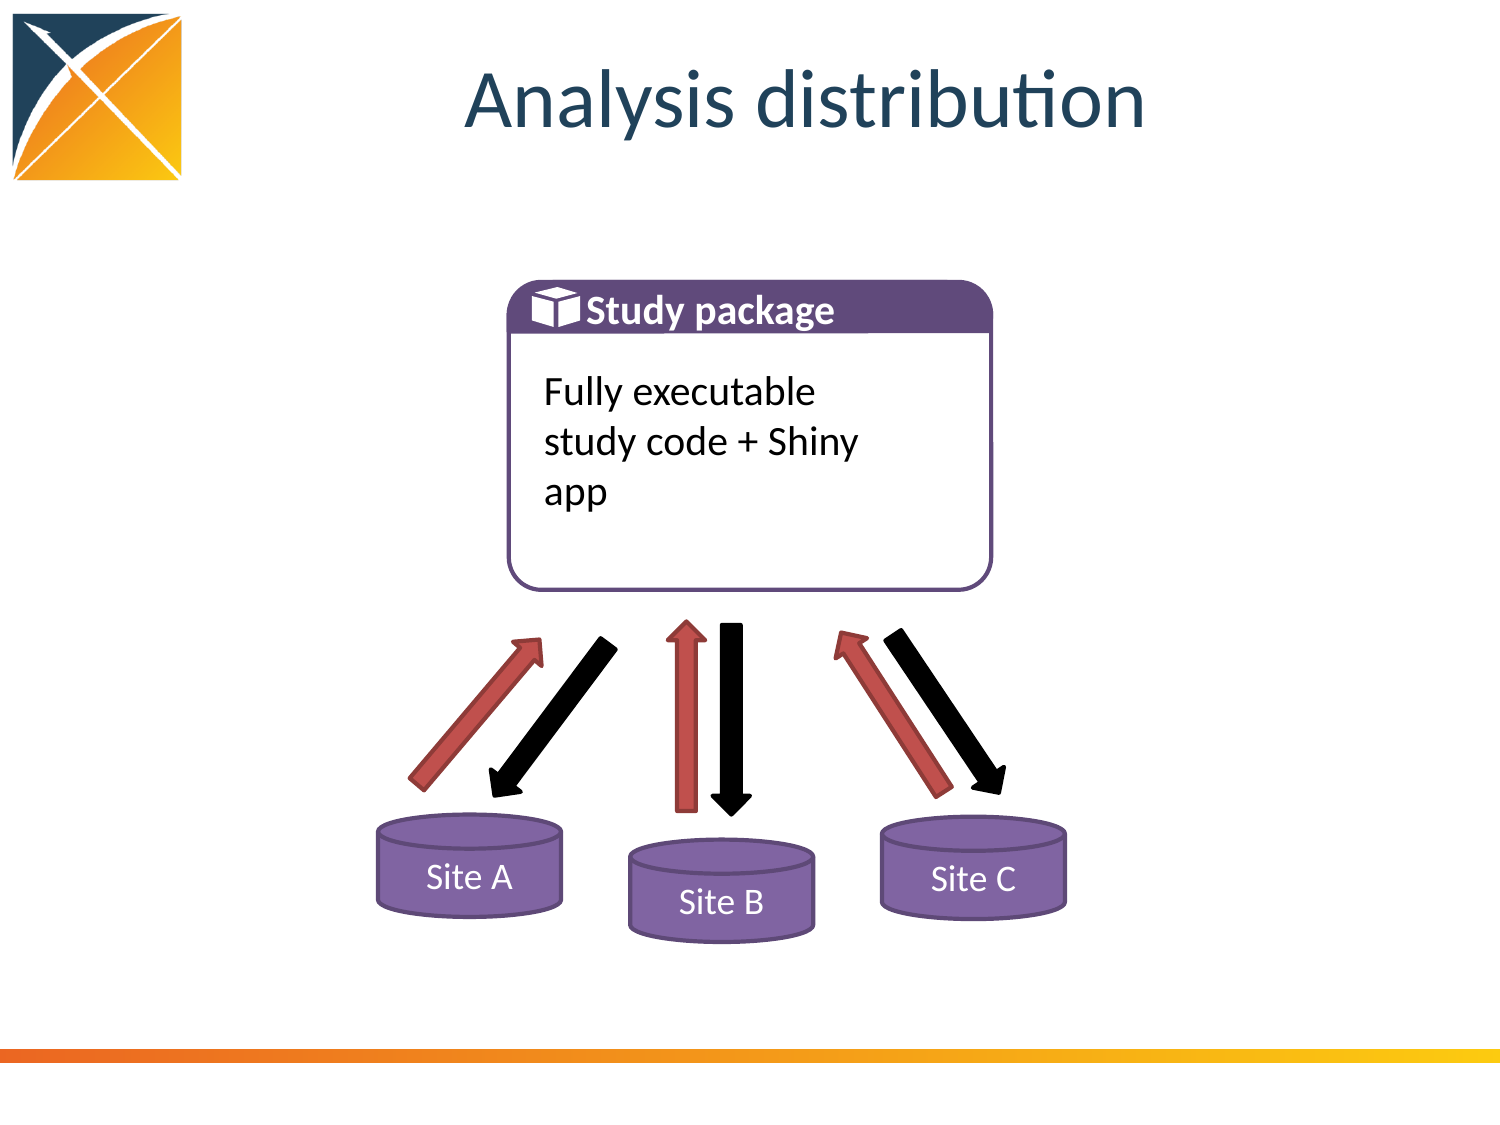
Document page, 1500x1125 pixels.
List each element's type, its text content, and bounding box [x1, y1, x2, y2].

text_box Site B [628, 837, 816, 945]
picture [0, 0, 206, 200]
text_box [833, 630, 954, 800]
text_box [665, 619, 708, 814]
text_box [710, 622, 752, 817]
title Analysis distribution [187, 24, 1425, 163]
text_box [883, 628, 1007, 795]
text_box Site A [375, 812, 564, 920]
text_box [407, 637, 544, 793]
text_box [508, 274, 992, 591]
text_box [488, 636, 618, 798]
text_box Site C [879, 814, 1068, 922]
